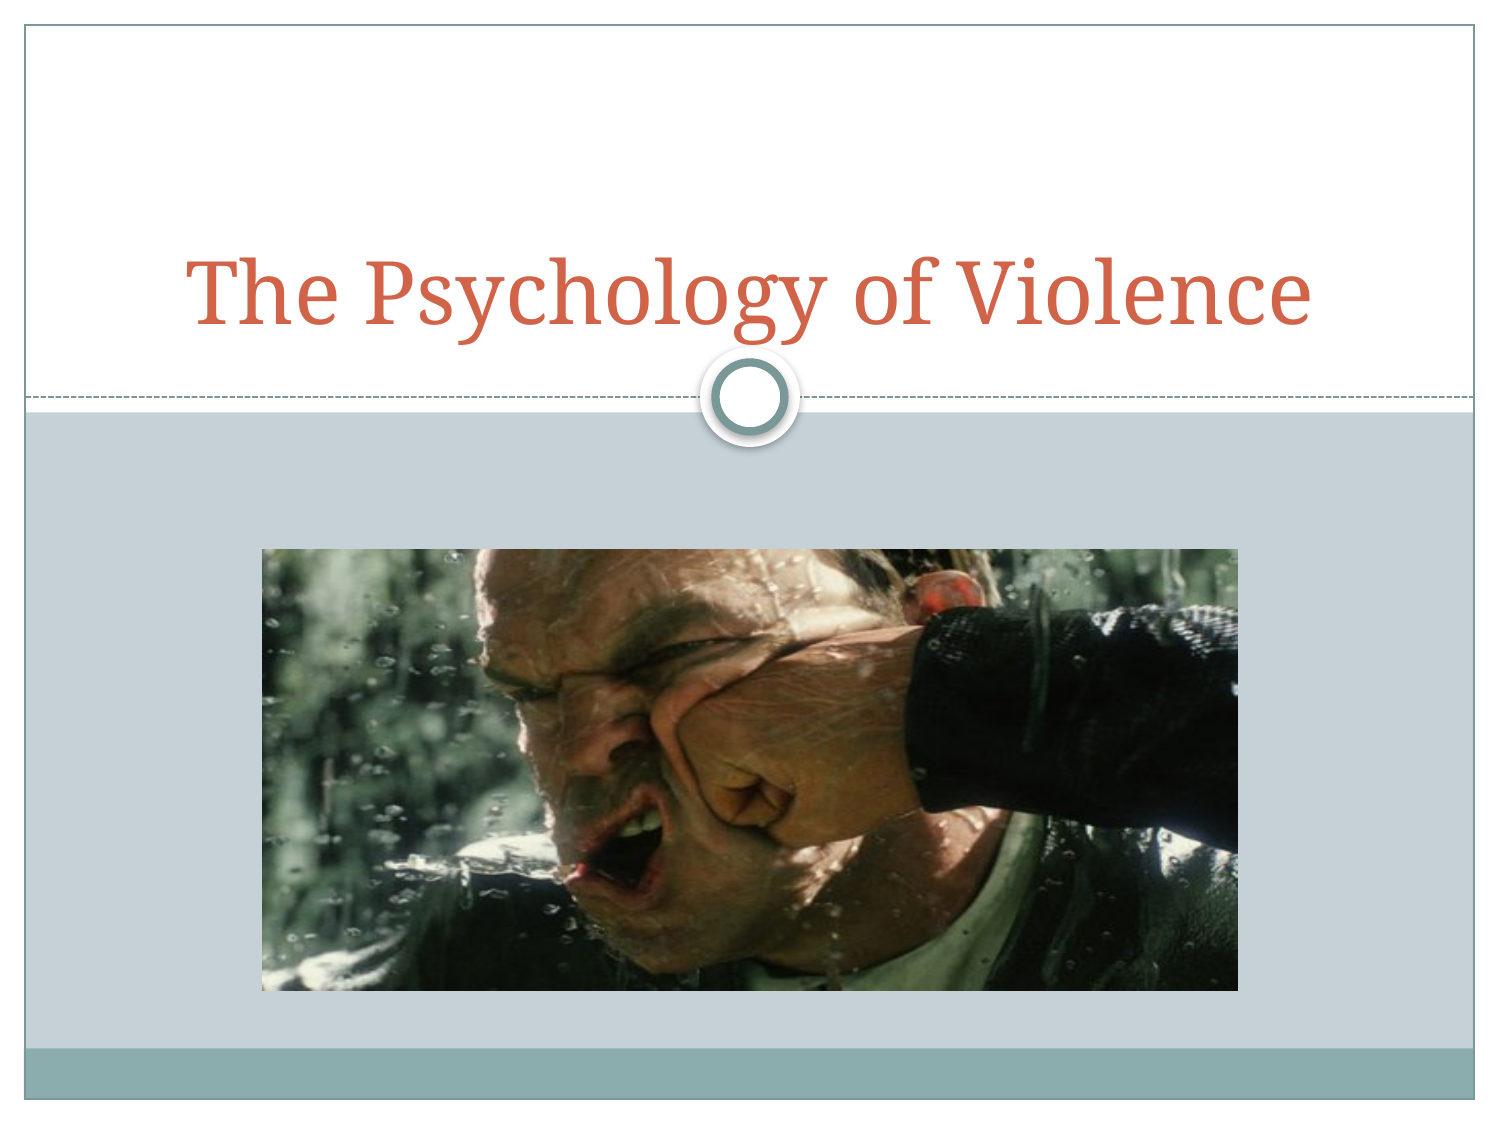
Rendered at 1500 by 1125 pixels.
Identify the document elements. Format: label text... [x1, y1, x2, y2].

picture [262, 549, 1238, 991]
title The Psychology of Violence [112, 62, 1388, 350]
